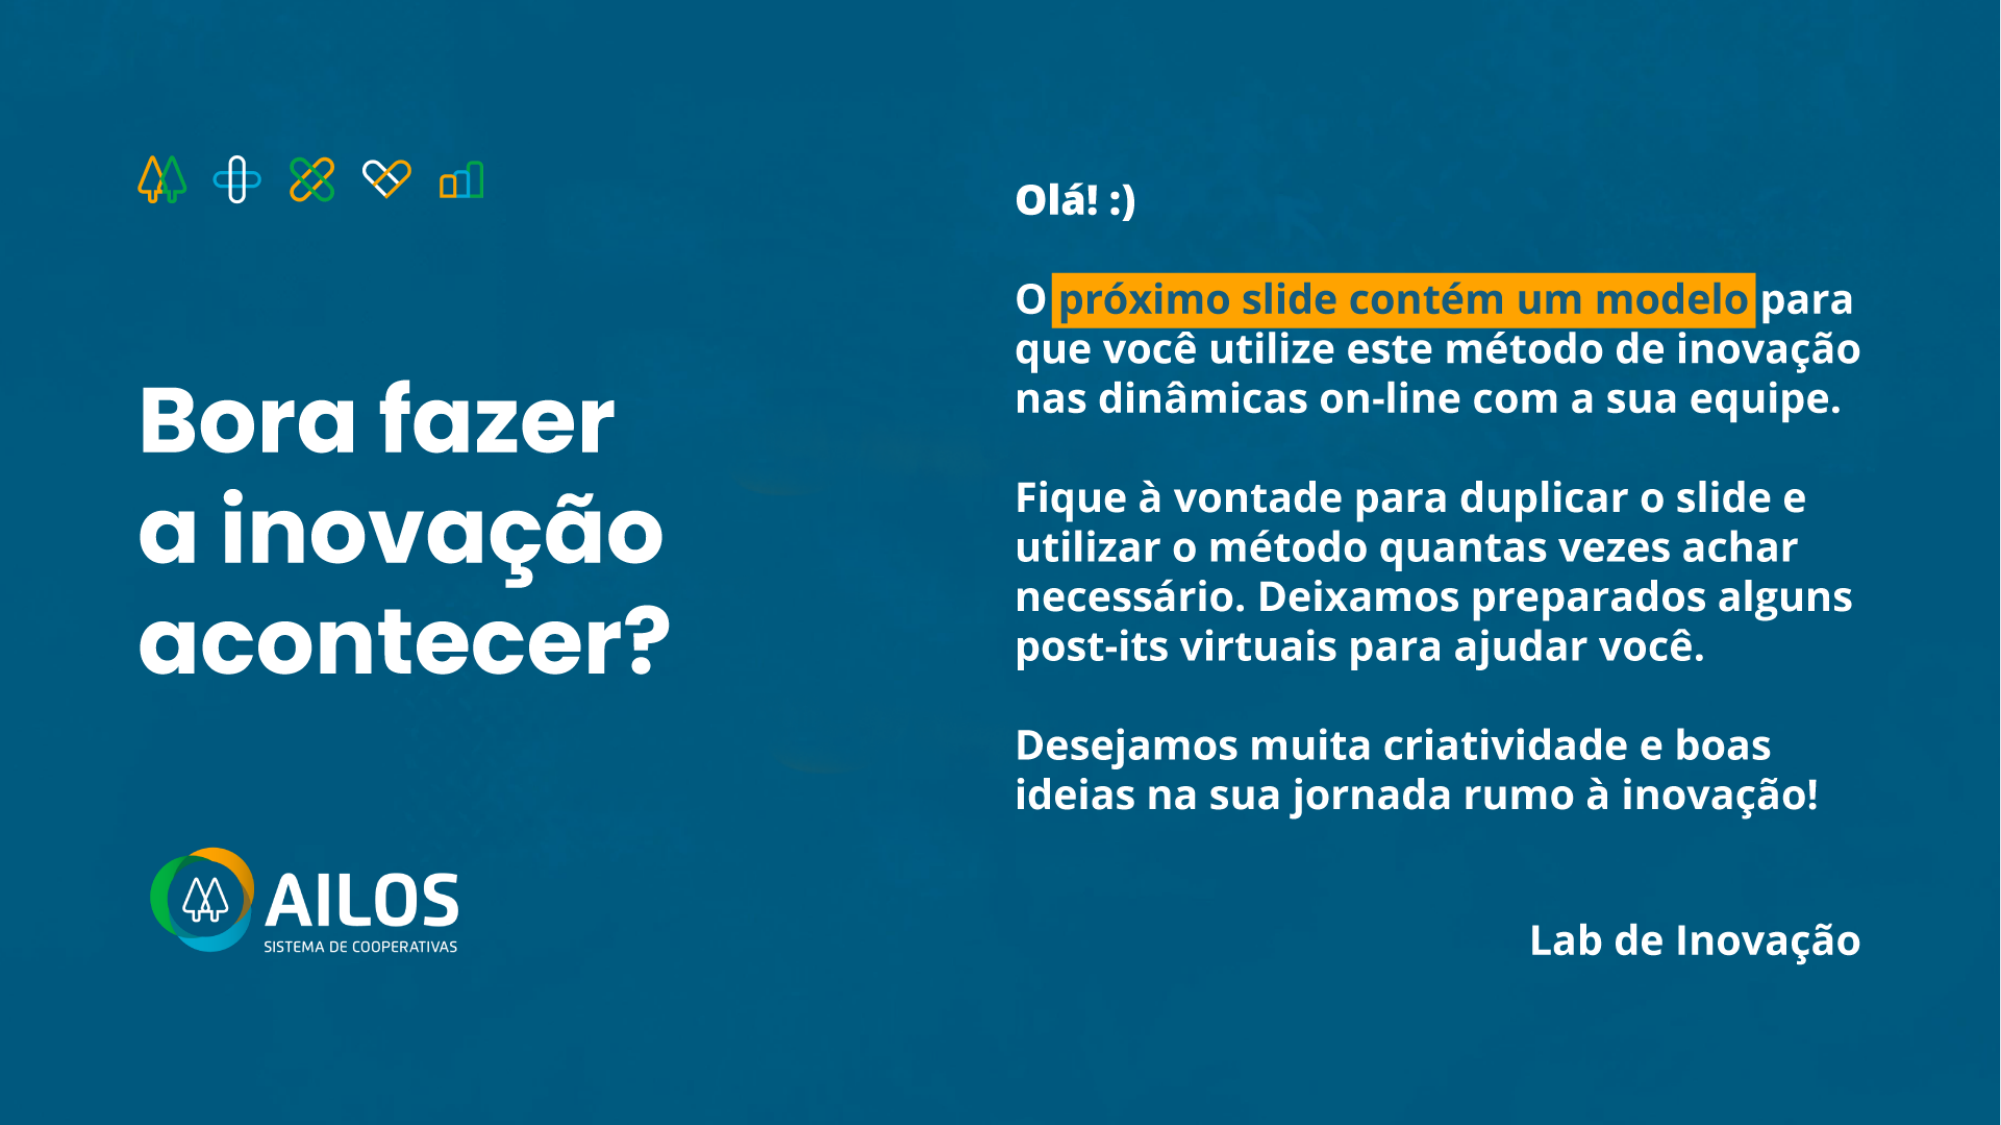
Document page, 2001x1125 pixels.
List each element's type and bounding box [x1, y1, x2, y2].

picture [1080, 490, 1099, 512]
picture [1076, 530, 1082, 561]
picture [1594, 589, 1609, 610]
picture [1643, 340, 1663, 363]
picture [1207, 639, 1212, 660]
picture [1788, 291, 1808, 314]
picture [1319, 638, 1336, 661]
picture [1671, 638, 1691, 661]
picture [1252, 485, 1266, 512]
picture [441, 942, 447, 949]
picture [1029, 778, 1049, 810]
picture [1504, 539, 1523, 561]
picture [1678, 490, 1694, 512]
picture [1348, 340, 1368, 363]
picture [1816, 332, 1832, 338]
picture [1044, 341, 1064, 363]
picture [1416, 589, 1437, 611]
picture [1485, 534, 1500, 561]
picture [1783, 539, 1797, 561]
picture [1351, 589, 1370, 611]
picture [1392, 336, 1408, 363]
picture [1043, 390, 1063, 413]
picture [320, 622, 371, 673]
picture [1696, 654, 1703, 660]
picture [1353, 787, 1373, 809]
picture [318, 874, 329, 926]
picture [1835, 589, 1851, 611]
picture [1181, 639, 1202, 660]
picture [1040, 490, 1046, 511]
picture [1199, 490, 1220, 512]
picture [1257, 341, 1263, 363]
picture [379, 609, 411, 673]
picture [1761, 778, 1777, 784]
picture [522, 400, 573, 453]
picture [1477, 639, 1488, 670]
picture [1199, 589, 1206, 610]
picture [1385, 737, 1402, 760]
picture [1426, 490, 1445, 512]
picture [1112, 738, 1123, 769]
picture [1259, 787, 1278, 810]
picture [1810, 779, 1816, 799]
picture [1642, 932, 1662, 955]
picture [1542, 481, 1548, 511]
picture [1068, 589, 1085, 611]
picture [1487, 332, 1507, 363]
picture [1211, 589, 1233, 611]
picture [1832, 291, 1851, 314]
picture [1081, 787, 1087, 809]
picture [1192, 390, 1225, 412]
picture [1833, 406, 1839, 413]
picture [1098, 540, 1116, 561]
picture [151, 847, 254, 950]
picture [1315, 589, 1321, 610]
picture [1051, 183, 1058, 214]
picture [1742, 341, 1764, 363]
picture [1377, 638, 1396, 660]
picture [1104, 341, 1125, 363]
picture [1404, 778, 1424, 810]
picture [632, 657, 650, 674]
picture [1259, 530, 1268, 536]
picture [1838, 932, 1860, 955]
picture [1413, 390, 1434, 412]
picture [1220, 737, 1237, 760]
picture [1745, 580, 1751, 610]
picture [1447, 340, 1482, 363]
picture [1088, 540, 1094, 561]
picture [1331, 732, 1346, 760]
picture [1175, 490, 1196, 511]
picture [1816, 923, 1832, 929]
picture [1381, 539, 1402, 571]
picture [1489, 490, 1509, 512]
picture [1520, 629, 1541, 661]
picture [1763, 291, 1784, 324]
picture [1430, 787, 1449, 810]
picture [331, 941, 346, 952]
picture [1607, 540, 1624, 561]
picture [1256, 639, 1276, 660]
picture [1529, 728, 1549, 760]
picture [1783, 787, 1805, 810]
picture [1613, 490, 1628, 511]
picture [490, 511, 540, 588]
picture [1629, 539, 1648, 561]
picture [1743, 390, 1764, 413]
picture [1678, 728, 1698, 760]
picture [1275, 534, 1290, 561]
picture [1555, 737, 1574, 760]
picture [1813, 932, 1833, 955]
picture [1679, 925, 1685, 954]
picture [1265, 390, 1285, 413]
picture [226, 511, 241, 562]
picture [1132, 633, 1147, 661]
picture [1233, 390, 1238, 412]
picture [1641, 490, 1663, 512]
picture [1151, 638, 1167, 661]
picture [530, 622, 581, 674]
picture [265, 873, 312, 926]
picture [140, 511, 194, 563]
picture [1106, 647, 1116, 652]
picture [1114, 589, 1131, 611]
picture [410, 942, 418, 952]
picture [1625, 787, 1631, 809]
picture [1814, 291, 1829, 313]
picture [1420, 638, 1439, 661]
picture [1559, 540, 1581, 561]
picture [1321, 390, 1342, 413]
picture [353, 941, 359, 950]
picture [1088, 185, 1096, 204]
picture [1293, 738, 1314, 760]
picture [626, 605, 669, 650]
picture [294, 941, 300, 950]
picture [1377, 589, 1410, 610]
picture [1624, 638, 1645, 660]
picture [1062, 183, 1084, 215]
picture [1174, 539, 1195, 561]
picture [1712, 787, 1732, 810]
picture [316, 942, 323, 951]
picture [1056, 787, 1075, 810]
picture [1408, 490, 1422, 511]
picture [1092, 787, 1112, 810]
picture [201, 400, 254, 453]
picture [1517, 589, 1538, 611]
picture [1379, 787, 1398, 810]
picture [1580, 728, 1600, 760]
picture [1680, 341, 1685, 363]
picture [440, 175, 457, 198]
picture [1388, 381, 1394, 412]
picture [1169, 381, 1184, 387]
picture [1140, 390, 1160, 412]
picture [1630, 390, 1650, 413]
picture [1017, 284, 1045, 314]
picture [1813, 340, 1833, 363]
picture [1320, 490, 1341, 512]
picture [1403, 638, 1417, 660]
picture [1052, 490, 1072, 522]
picture [1068, 390, 1086, 413]
picture [1636, 580, 1657, 611]
picture [1068, 638, 1085, 661]
picture [339, 874, 370, 926]
picture [1293, 539, 1314, 561]
picture [1154, 340, 1171, 363]
picture [1616, 923, 1637, 955]
picture [1212, 341, 1232, 363]
picture [1427, 738, 1432, 760]
picture [1269, 332, 1275, 363]
picture [1785, 490, 1805, 512]
picture [424, 873, 458, 926]
picture [1767, 932, 1786, 955]
picture [1709, 539, 1726, 561]
picture [290, 157, 334, 202]
picture [1334, 787, 1348, 809]
picture [361, 941, 369, 952]
picture [546, 511, 600, 563]
picture [1650, 638, 1667, 661]
picture [1460, 539, 1481, 561]
picture [401, 941, 408, 951]
picture [414, 400, 468, 453]
picture [1318, 530, 1339, 561]
picture [1600, 639, 1621, 660]
picture [1568, 589, 1587, 611]
picture [1176, 787, 1195, 810]
picture [1047, 737, 1067, 760]
picture [1731, 530, 1752, 561]
picture [1194, 737, 1216, 760]
picture [1092, 737, 1112, 760]
picture [1251, 539, 1271, 561]
picture [1495, 390, 1517, 413]
picture [1529, 539, 1546, 561]
picture [478, 401, 517, 452]
picture [1408, 737, 1421, 760]
picture [183, 878, 228, 922]
picture [1018, 730, 1042, 760]
picture [1307, 787, 1329, 810]
picture [1344, 539, 1366, 561]
picture [1466, 787, 1481, 809]
picture [1554, 932, 1573, 955]
picture [1637, 787, 1658, 809]
picture [1653, 539, 1669, 561]
picture [143, 387, 194, 452]
picture [1270, 490, 1289, 512]
picture [1176, 340, 1195, 363]
picture [1810, 803, 1816, 810]
picture [363, 160, 411, 198]
picture [1757, 539, 1777, 561]
picture [1111, 207, 1119, 215]
picture [1439, 390, 1460, 413]
picture [286, 941, 292, 952]
picture [1089, 589, 1110, 611]
picture [1069, 340, 1090, 363]
picture [1227, 490, 1246, 511]
picture [1674, 629, 1689, 635]
picture [1018, 482, 1035, 511]
picture [1401, 390, 1407, 412]
picture [1313, 340, 1334, 363]
picture [1292, 341, 1310, 363]
picture [797, 766, 817, 770]
picture [1767, 340, 1786, 363]
picture [1809, 589, 1829, 610]
picture [1145, 539, 1160, 561]
picture [1290, 390, 1307, 413]
picture [1692, 340, 1713, 363]
picture [203, 622, 253, 674]
picture [229, 156, 245, 203]
picture [1838, 340, 1860, 363]
picture [1656, 390, 1675, 413]
picture [1529, 340, 1550, 363]
picture [1018, 390, 1038, 412]
picture [1071, 737, 1088, 760]
picture [299, 400, 353, 453]
picture [1516, 490, 1537, 522]
picture [473, 622, 523, 674]
picture [1572, 390, 1592, 413]
picture [1543, 589, 1564, 621]
picture [1612, 589, 1631, 611]
picture [1237, 336, 1252, 363]
picture [1123, 184, 1134, 221]
picture [1617, 332, 1638, 363]
picture [1718, 932, 1739, 955]
picture [1572, 638, 1587, 660]
picture [1517, 738, 1523, 760]
picture [140, 622, 194, 674]
picture [265, 943, 274, 952]
picture [1792, 932, 1809, 965]
picture [1700, 481, 1706, 511]
picture [1533, 925, 1550, 954]
picture [428, 511, 482, 563]
picture [1129, 737, 1148, 760]
picture [1692, 932, 1713, 954]
picture [1163, 579, 1172, 585]
picture [609, 511, 662, 563]
picture [383, 941, 397, 951]
picture [1088, 207, 1096, 215]
picture [1243, 390, 1261, 413]
picture [1753, 737, 1770, 760]
picture [1290, 787, 1302, 819]
picture [1500, 589, 1514, 610]
picture [1382, 490, 1402, 512]
picture [1592, 777, 1601, 784]
picture [1411, 340, 1432, 363]
picture [1492, 738, 1513, 760]
picture [1349, 737, 1369, 760]
picture [1063, 540, 1069, 561]
picture [1456, 638, 1475, 660]
picture [1119, 539, 1139, 561]
picture [1555, 332, 1575, 363]
picture [1474, 390, 1491, 413]
picture [1474, 589, 1494, 621]
picture [1233, 787, 1254, 810]
picture [1641, 737, 1662, 760]
picture [1461, 481, 1482, 512]
picture [1320, 738, 1326, 760]
picture [1712, 490, 1718, 511]
picture [1552, 787, 1573, 810]
picture [419, 941, 425, 951]
picture [380, 380, 410, 452]
picture [1606, 737, 1626, 760]
picture [1289, 589, 1310, 611]
picture [1808, 390, 1828, 413]
picture [1155, 737, 1189, 760]
picture [1756, 589, 1777, 621]
picture [1042, 638, 1064, 661]
picture [1018, 589, 1038, 610]
picture [1691, 390, 1712, 413]
picture [376, 873, 417, 926]
picture [1587, 490, 1607, 512]
picture [1140, 490, 1160, 512]
picture [1737, 787, 1754, 819]
picture [1117, 787, 1134, 810]
picture [369, 511, 423, 562]
picture [1018, 638, 1039, 670]
picture [1372, 340, 1389, 363]
picture [1121, 639, 1127, 660]
picture [1434, 539, 1454, 561]
picture [557, 494, 593, 507]
picture [1105, 490, 1125, 512]
picture [1236, 633, 1250, 661]
picture [1261, 581, 1285, 610]
picture [1742, 933, 1764, 954]
picture [589, 622, 620, 673]
picture [253, 511, 304, 562]
picture [1584, 539, 1604, 561]
picture [1308, 639, 1314, 660]
picture [1294, 481, 1315, 512]
picture [1770, 390, 1776, 412]
picture [467, 161, 483, 197]
picture [1716, 390, 1737, 423]
picture [224, 490, 242, 506]
picture [1134, 589, 1151, 611]
picture [1144, 480, 1153, 486]
picture [1441, 589, 1458, 611]
picture [1211, 539, 1245, 561]
picture [1663, 589, 1684, 611]
picture [1088, 633, 1103, 661]
picture [1100, 381, 1120, 413]
picture [1219, 638, 1233, 660]
picture [1555, 490, 1561, 511]
picture [1111, 192, 1119, 199]
picture [1018, 540, 1038, 561]
picture [1566, 490, 1583, 512]
picture [1327, 589, 1346, 610]
picture [1348, 390, 1368, 412]
picture [1512, 787, 1546, 809]
picture [1758, 787, 1778, 810]
picture [1546, 638, 1566, 661]
picture [1783, 390, 1804, 423]
picture [1588, 787, 1607, 810]
picture [1494, 639, 1515, 660]
picture [259, 622, 312, 674]
picture [1017, 185, 1045, 215]
picture [1211, 787, 1228, 810]
picture [583, 401, 614, 452]
picture [1282, 341, 1288, 363]
picture [1719, 589, 1739, 611]
picture [1482, 738, 1488, 760]
picture [1052, 273, 1756, 328]
picture [1688, 589, 1705, 611]
picture [1043, 534, 1058, 561]
picture [1128, 390, 1133, 412]
picture [138, 156, 186, 203]
picture [1408, 540, 1429, 561]
picture [1728, 737, 1747, 760]
picture [1282, 638, 1300, 660]
picture [1718, 340, 1739, 363]
picture [1687, 787, 1710, 809]
picture [1178, 332, 1194, 338]
picture [1581, 923, 1601, 955]
picture [303, 942, 313, 952]
picture [1684, 539, 1703, 561]
picture [1522, 390, 1557, 412]
picture [1510, 336, 1525, 363]
picture [1357, 490, 1378, 522]
picture [1437, 737, 1457, 760]
picture [1016, 340, 1037, 373]
picture [1018, 787, 1023, 809]
picture [1462, 732, 1477, 760]
picture [1253, 737, 1286, 760]
picture [1581, 340, 1602, 363]
picture [1608, 390, 1624, 413]
picture [1373, 399, 1384, 404]
picture [1181, 589, 1195, 610]
picture [1663, 787, 1685, 810]
picture [1043, 589, 1064, 611]
picture [312, 511, 365, 563]
picture [1792, 340, 1809, 373]
picture [1750, 490, 1770, 512]
picture [1782, 589, 1802, 611]
picture [417, 622, 468, 674]
picture [1703, 737, 1724, 760]
picture [1485, 787, 1506, 810]
picture [1150, 787, 1170, 809]
picture [1155, 589, 1174, 611]
picture [1723, 481, 1744, 512]
picture [1352, 638, 1372, 670]
picture [1129, 340, 1149, 363]
picture [1166, 390, 1185, 413]
picture [263, 401, 294, 452]
